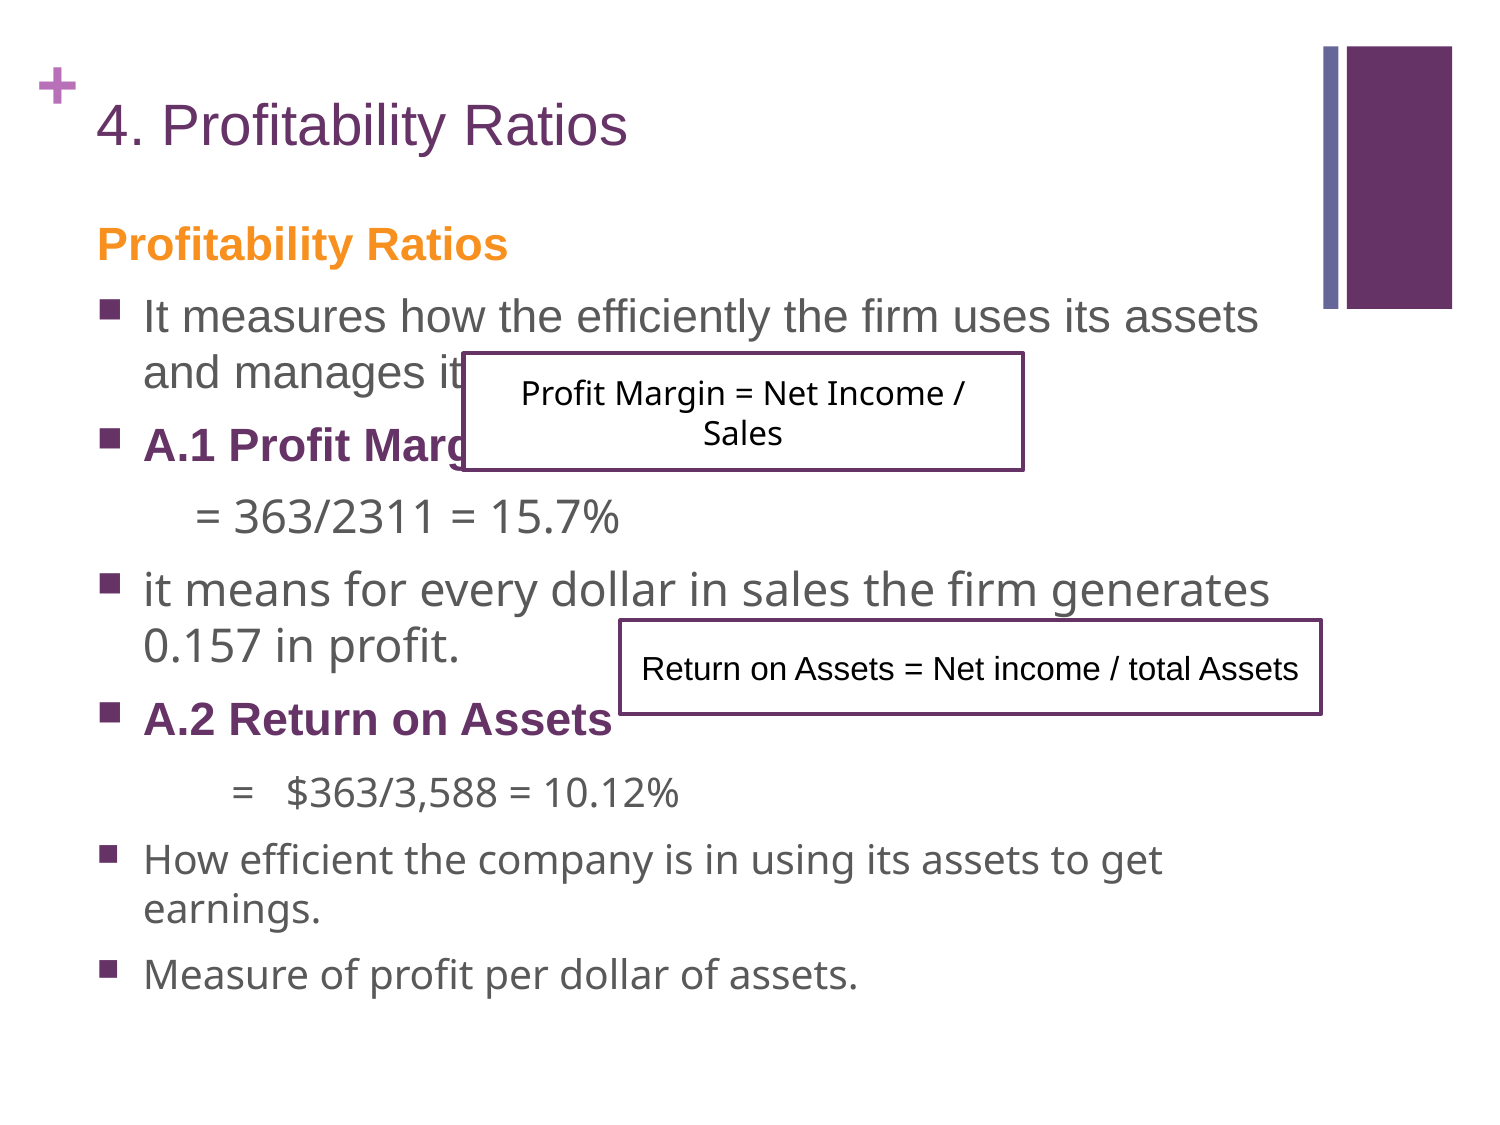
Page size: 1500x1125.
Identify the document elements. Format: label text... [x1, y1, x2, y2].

title 4. Profitability Ratios [81, 79, 1322, 190]
text_box Profit Margin = Net Income / Sales [461, 351, 1025, 472]
list Profitability Ratios It measures how the efficiently the firm uses its assets and manages its operations. A.1 Profit Margin = 363/2311 = 15.7% it means for every dollar in sales the firm generates 0.157 in profit. A.2 Return on Assets = $363/3,588 = 10.12% How efficient the company is in using its assets to get earnings. Measure of profit per dollar of assets. [81, 205, 1322, 1005]
text_box Return on Assets = Net income / total Assets [618, 618, 1323, 716]
